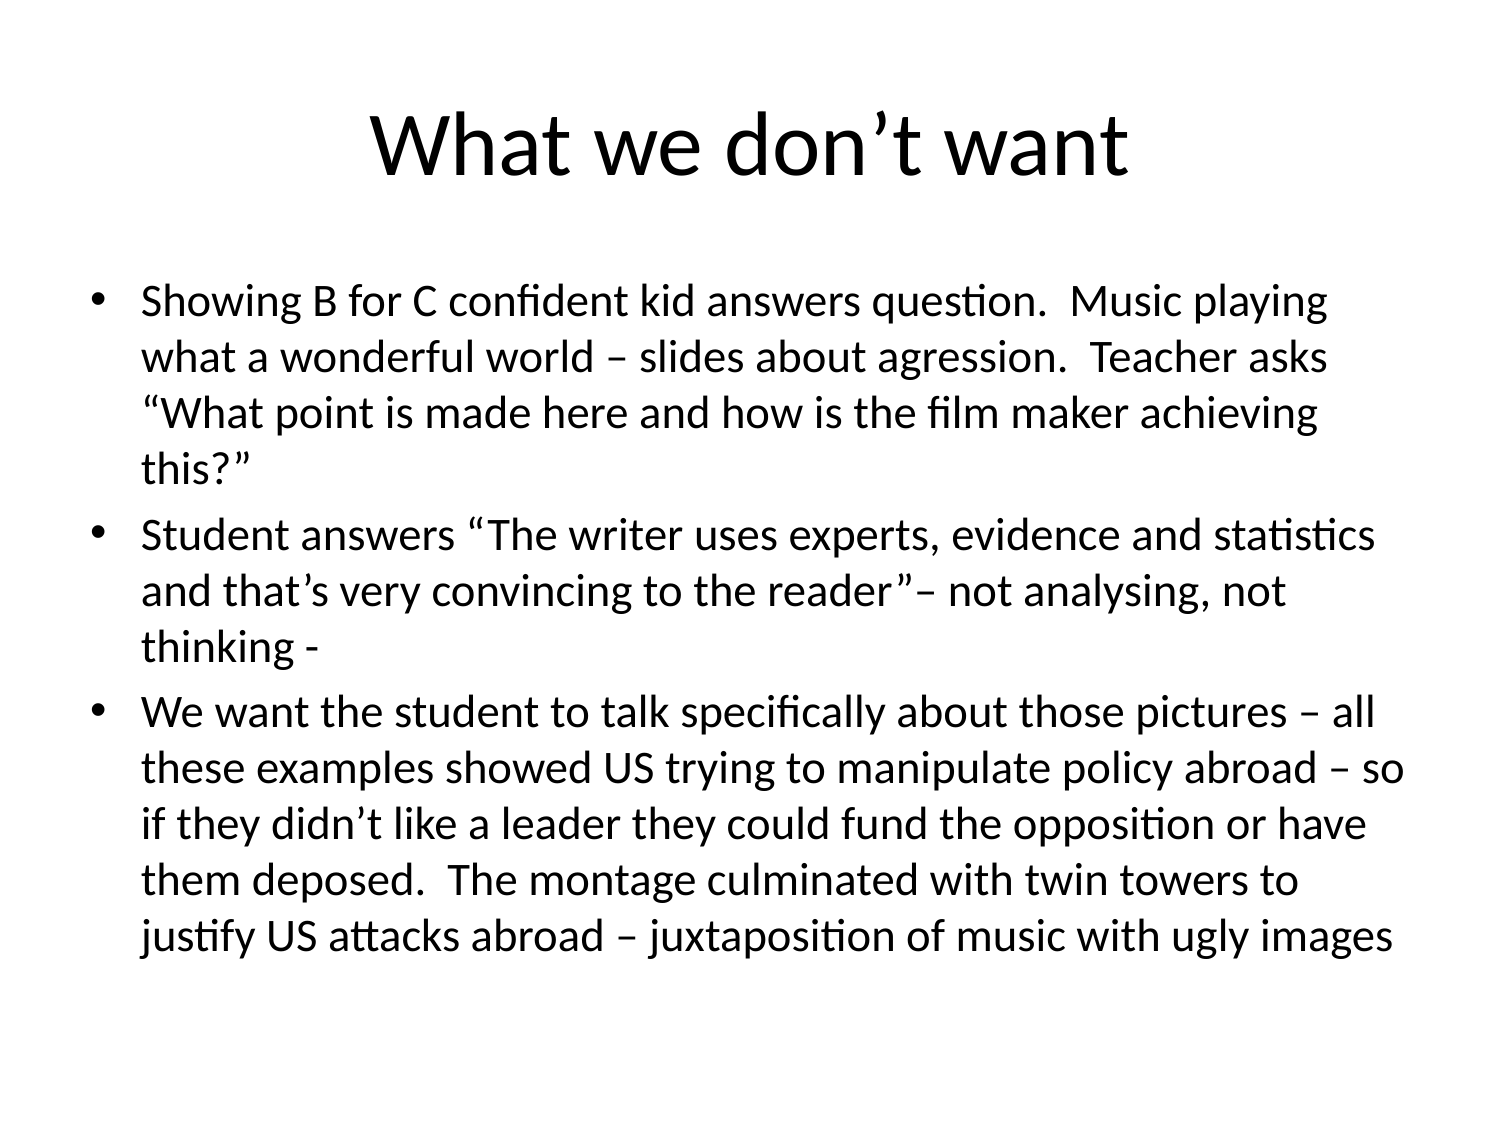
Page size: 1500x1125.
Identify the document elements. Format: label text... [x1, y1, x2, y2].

list Showing B for C confident kid answers question. Music playing what a wonderful world – slides about agression. Teacher asks “What point is made here and how is the film maker achieving this?” Student answers “The writer uses experts, evidence and statistics and that’s very convincing to the reader”– not analysing, not thinking - We want the student to talk specifically about those pictures – all these examples showed US trying to manipulate policy abroad – so if they didn’t like a leader they could fund the opposition or have them deposed. The montage culminated with twin towers to justify US attacks abroad – juxtaposition of music with ugly images [75, 262, 1425, 1005]
title What we don’t want [75, 45, 1425, 233]
